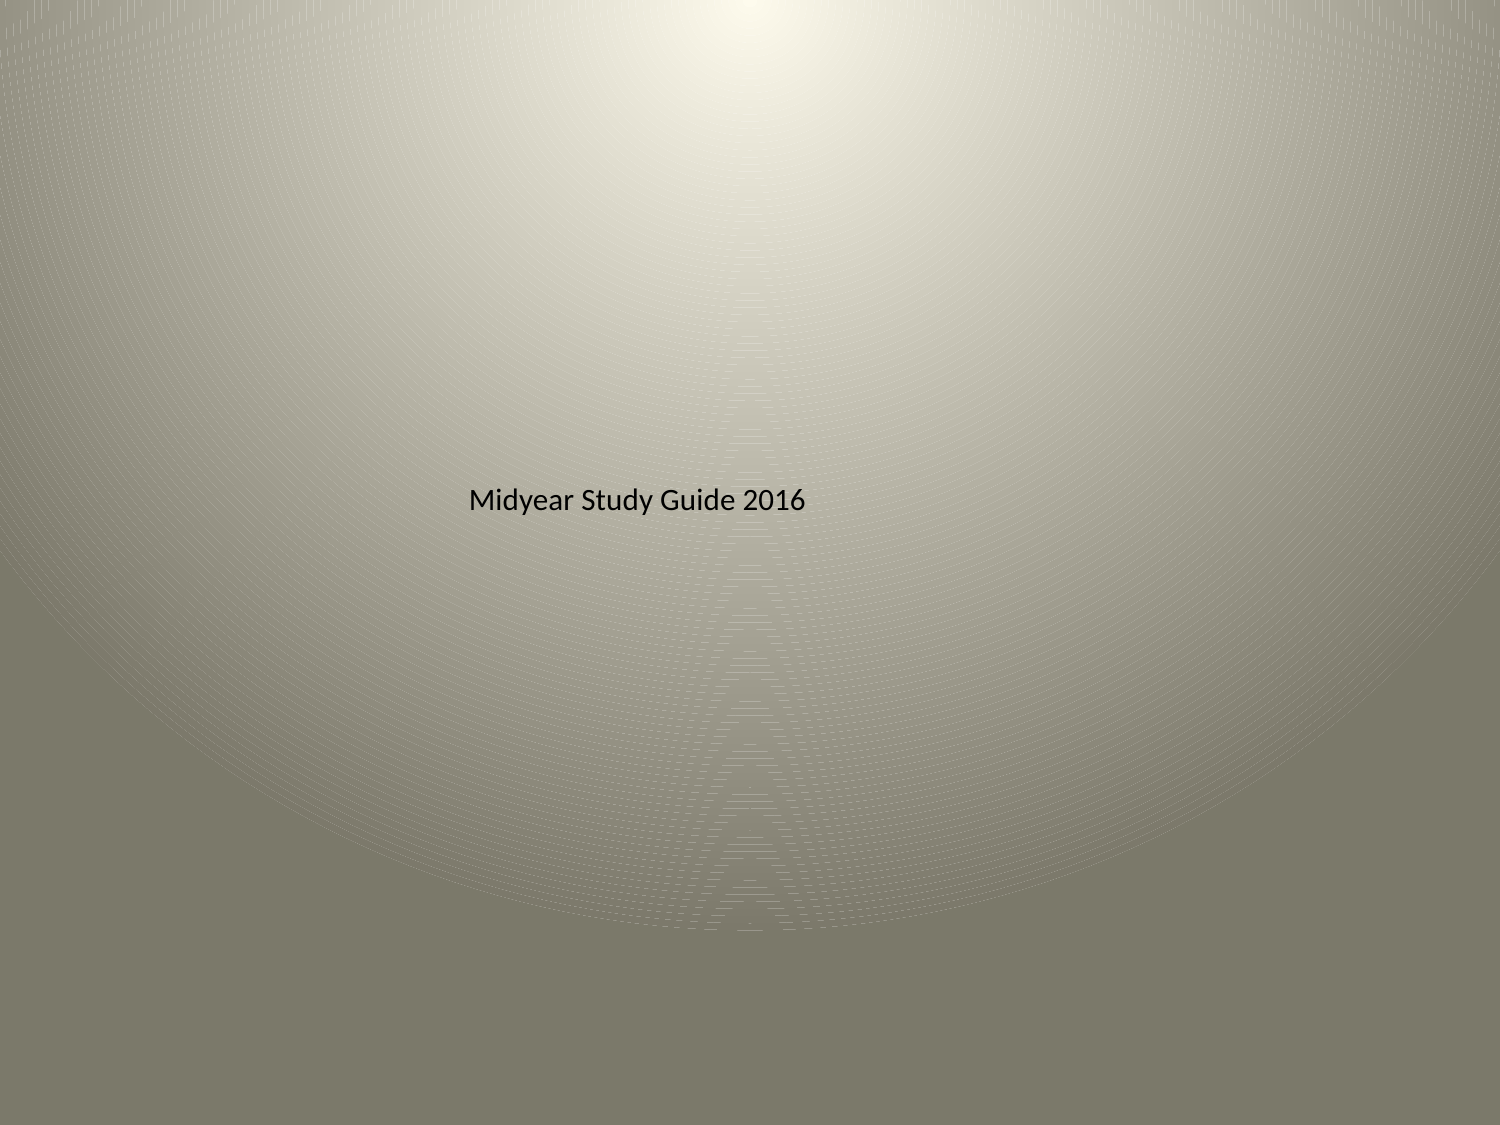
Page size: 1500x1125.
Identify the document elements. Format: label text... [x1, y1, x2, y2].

title Midyear Study Guide 2016 [0, 470, 1275, 712]
